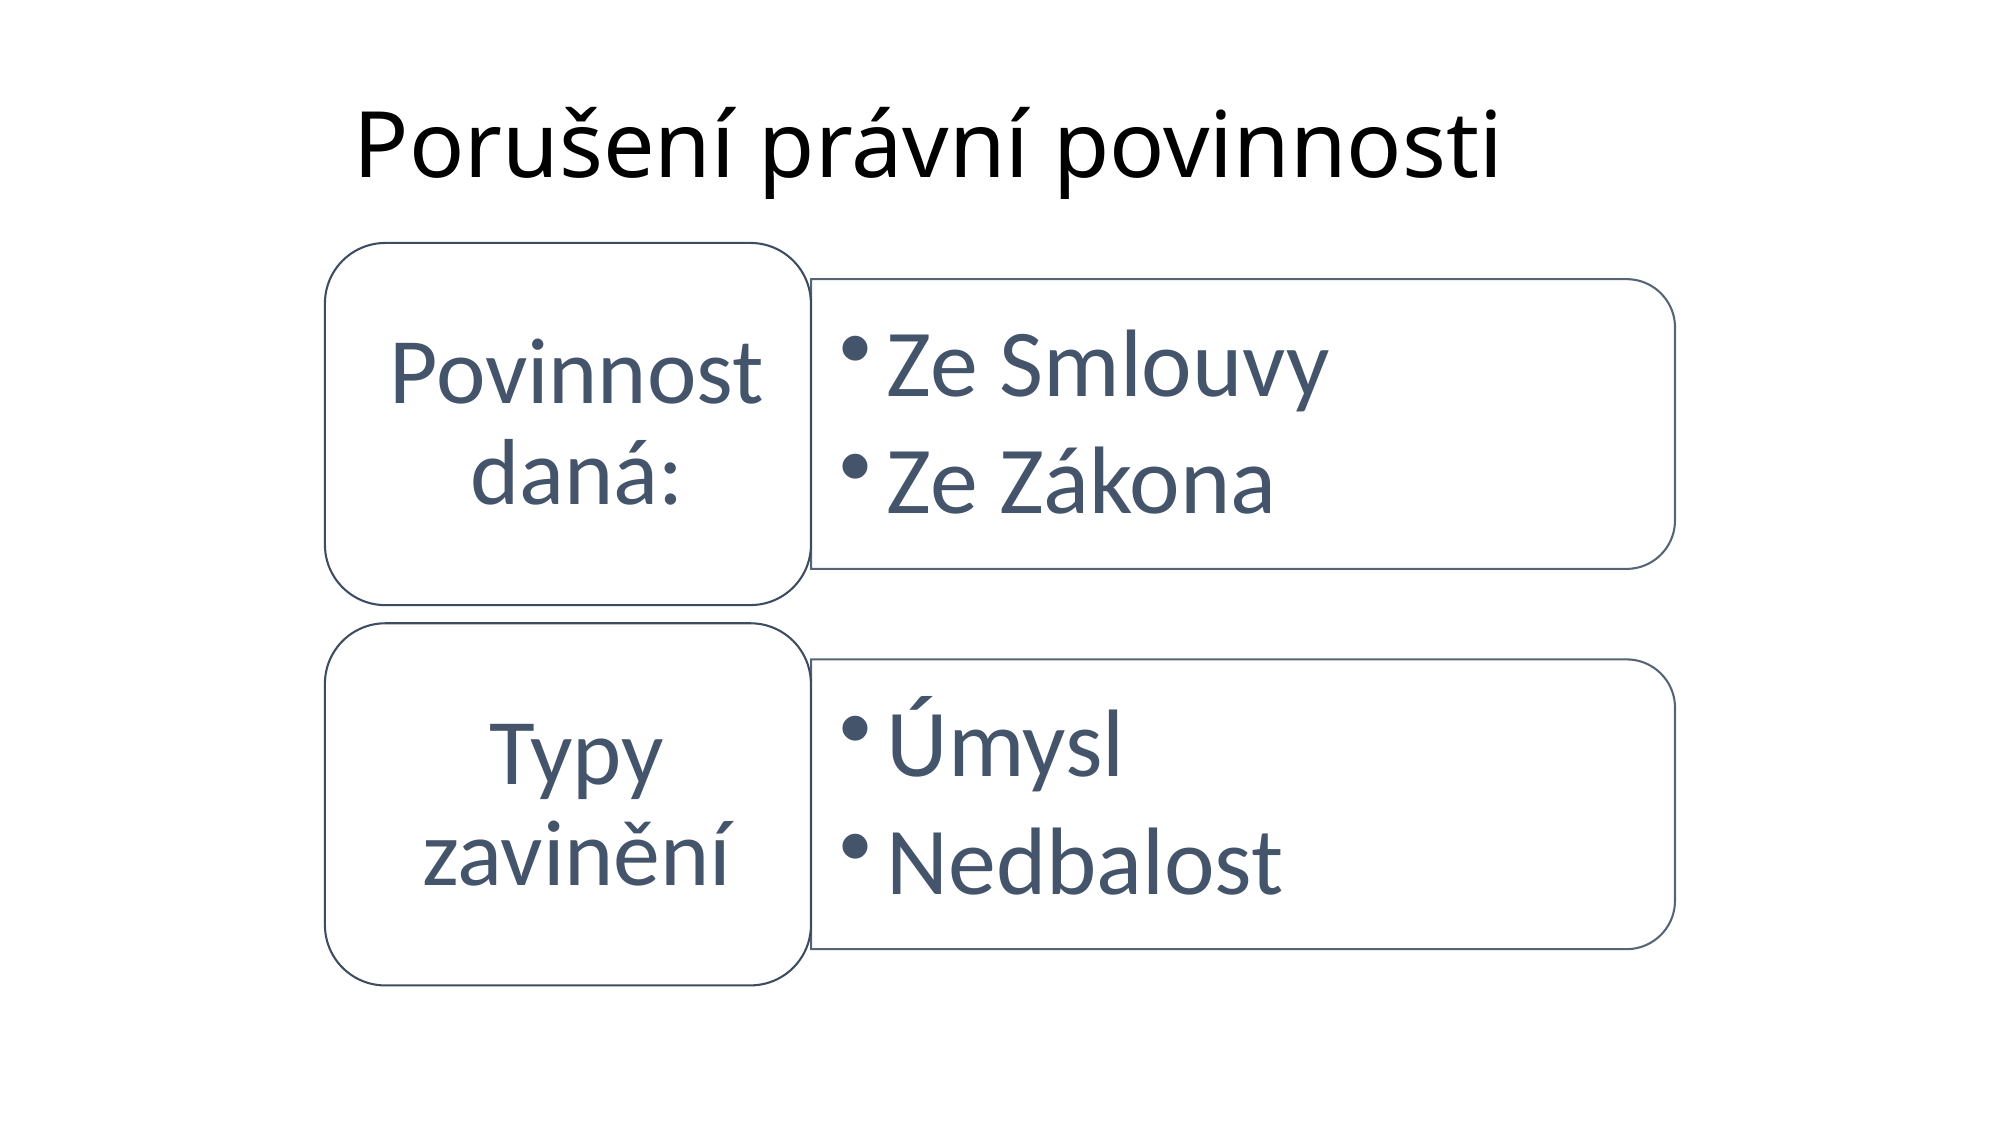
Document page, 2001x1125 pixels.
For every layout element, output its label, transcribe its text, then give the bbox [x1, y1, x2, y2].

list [324, 242, 1675, 986]
title Porušení právní povinnosti [338, 54, 1689, 243]
